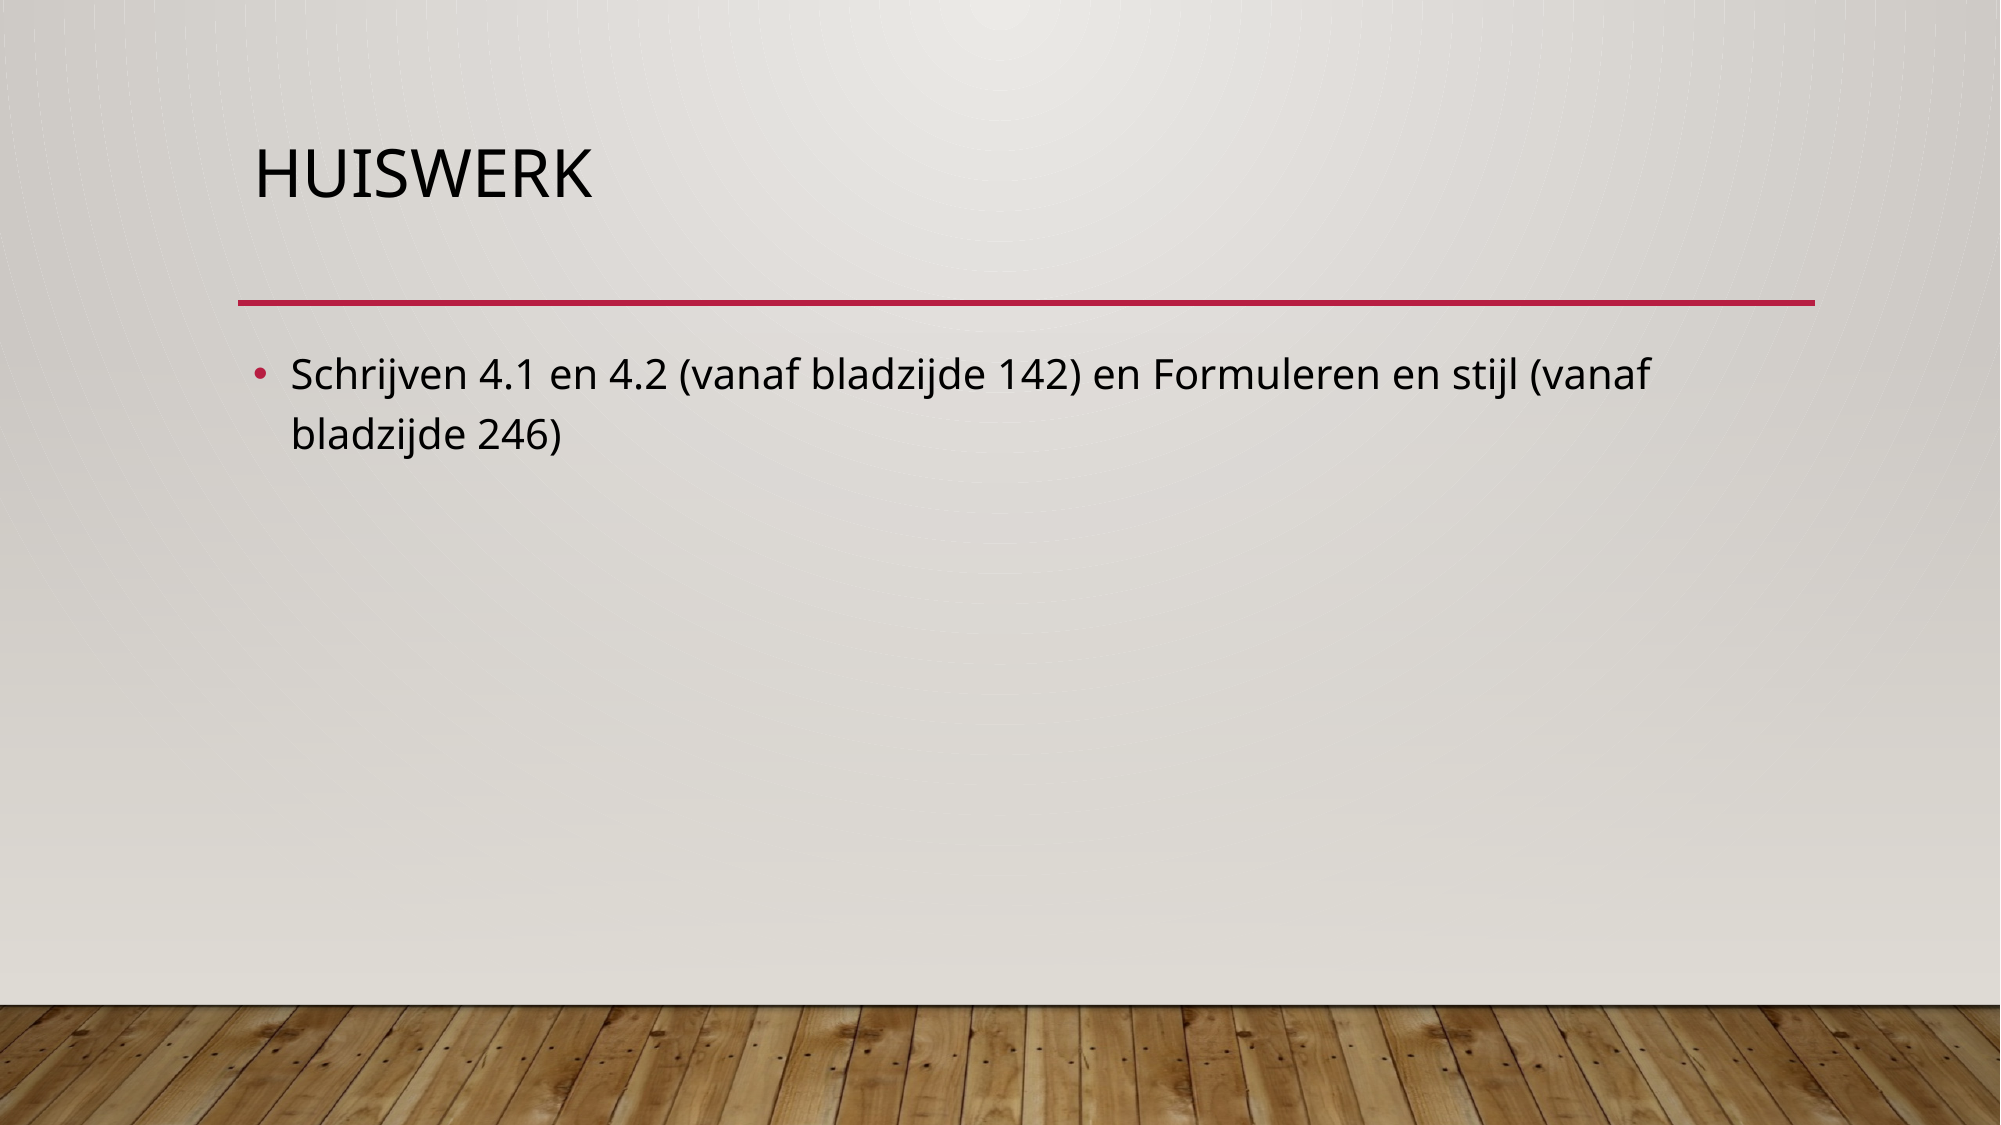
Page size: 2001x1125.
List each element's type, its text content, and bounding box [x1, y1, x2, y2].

list Schrijven 4.1 en 4.2 (vanaf bladzijde 142) en Formuleren en stijl (vanaf bladzijde 246) [238, 330, 1814, 897]
picture [0, 1005, 2000, 1125]
title Huiswerk [238, 131, 1814, 305]
